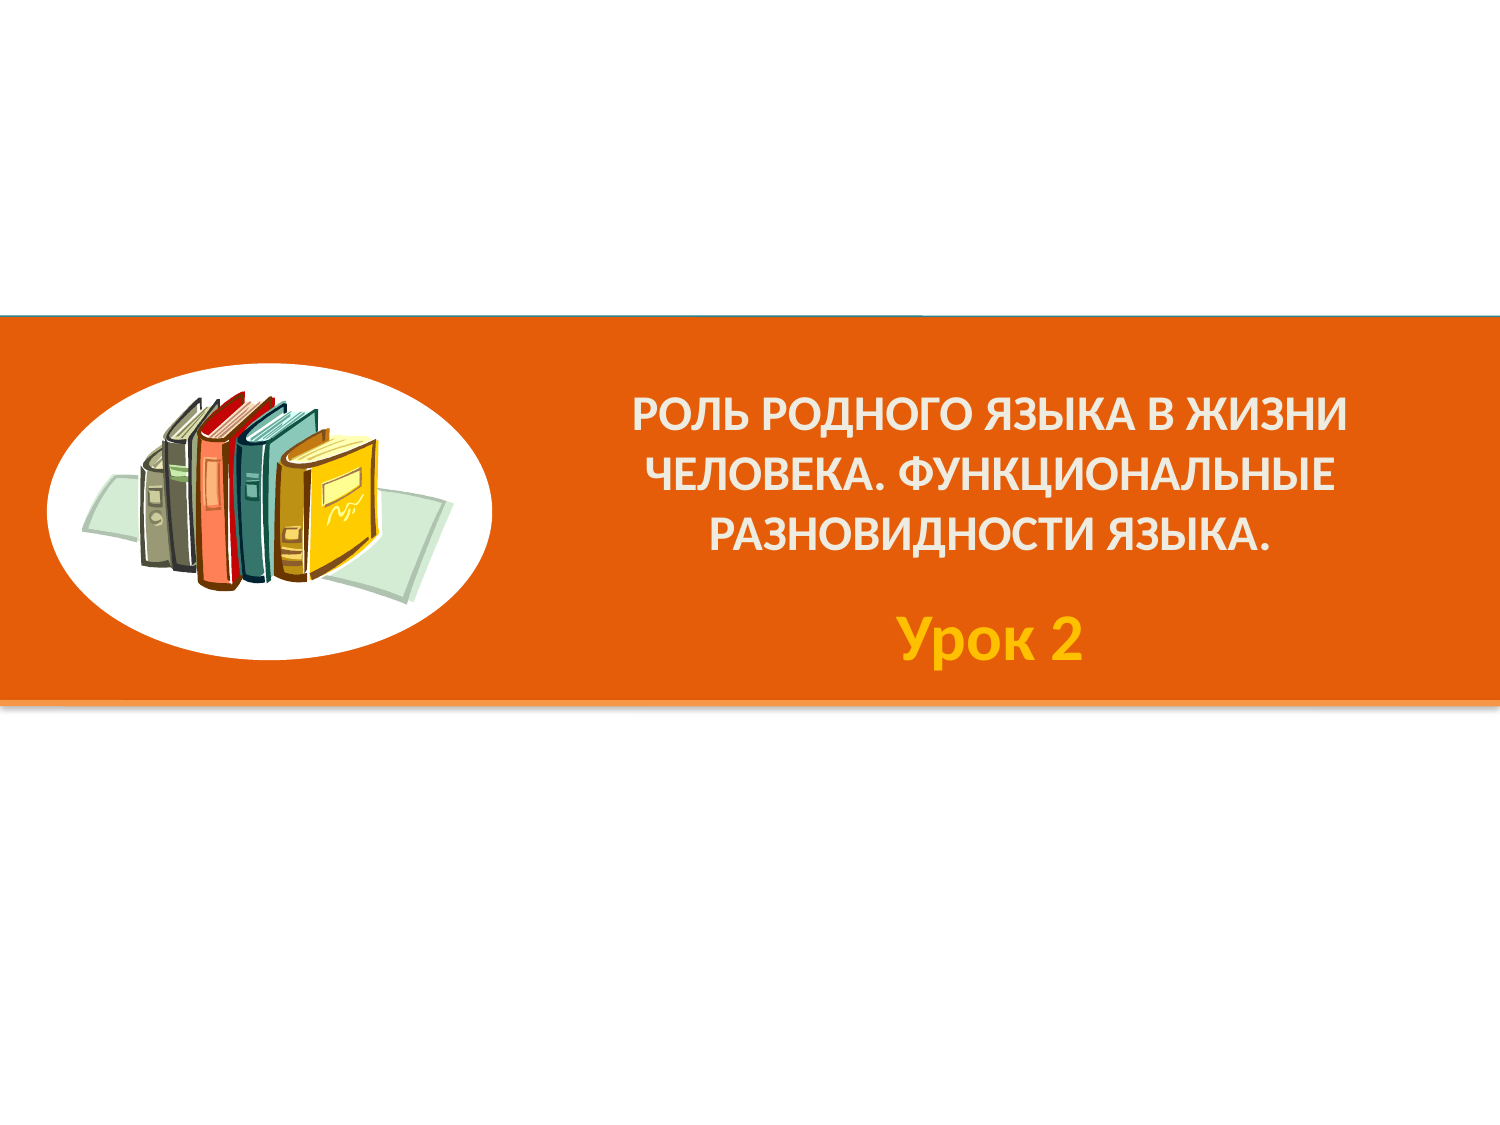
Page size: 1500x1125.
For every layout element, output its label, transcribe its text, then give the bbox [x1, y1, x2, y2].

subtitle Урок 2 [527, 585, 1454, 704]
title Роль родного языка в жизни человека. Функциональные разновидности языка. [527, 410, 1454, 585]
